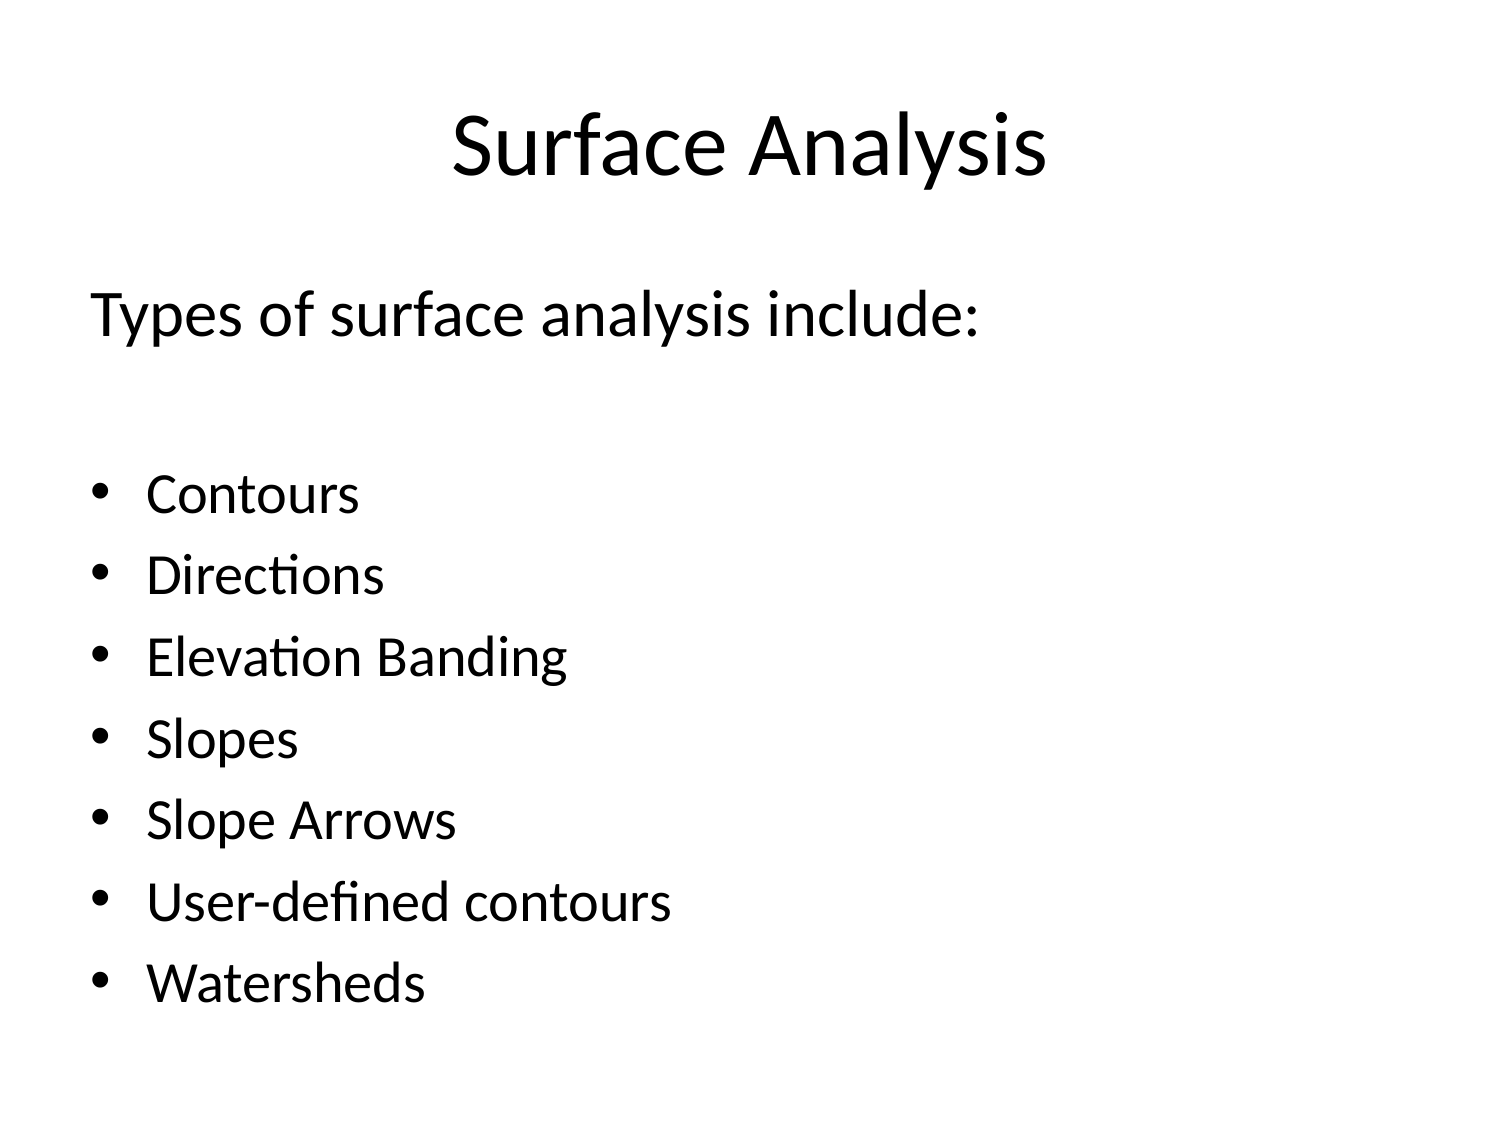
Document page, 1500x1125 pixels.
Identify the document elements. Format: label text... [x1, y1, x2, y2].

title Surface Analysis [75, 45, 1425, 233]
list Types of surface analysis include: Contours Directions Elevation Banding Slopes Slope Arrows User-defined contours Watersheds [75, 262, 1425, 1088]
